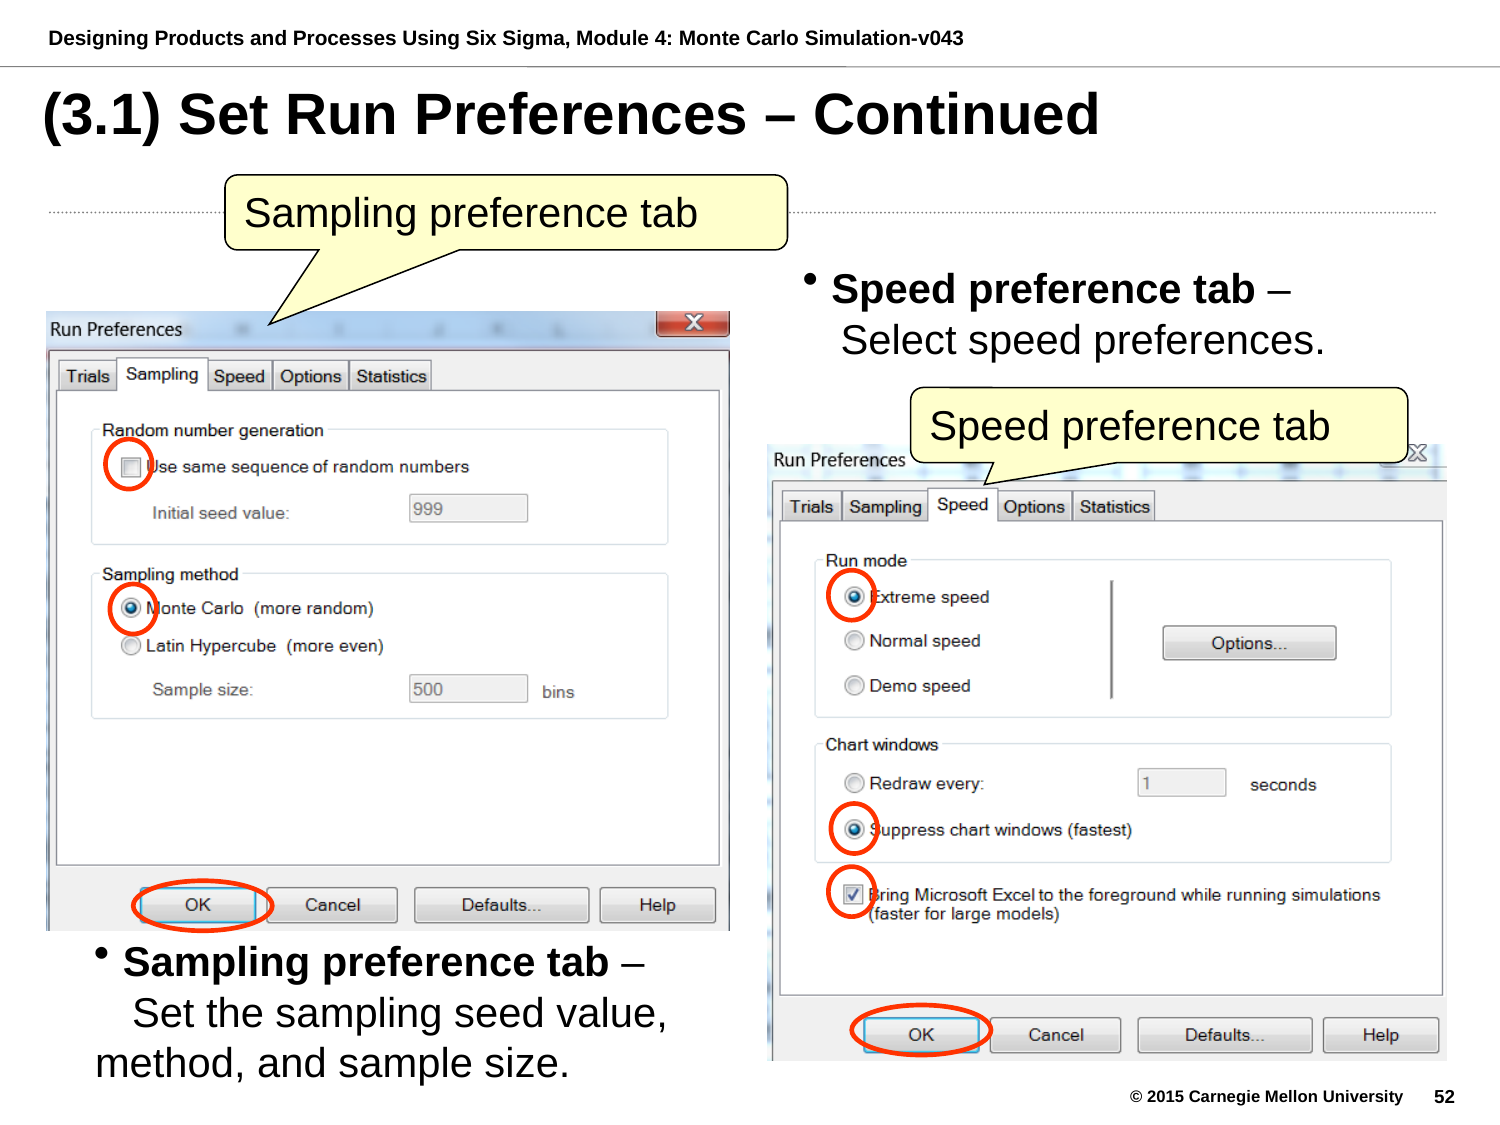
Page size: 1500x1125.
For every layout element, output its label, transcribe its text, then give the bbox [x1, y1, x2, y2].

picture [46, 311, 730, 931]
text_box Sampling preference tab [224, 174, 788, 310]
text_box Speed preference tab [910, 387, 1408, 442]
picture [767, 444, 1447, 1061]
text_box Speed preference tab – Select speed preferences. [787, 249, 1458, 370]
title (3.1) Set Run Preferences – Continued [42, 89, 1438, 146]
text_box Sampling preference tab – Set the sampling seed value, method, and sample size. [78, 923, 750, 1094]
